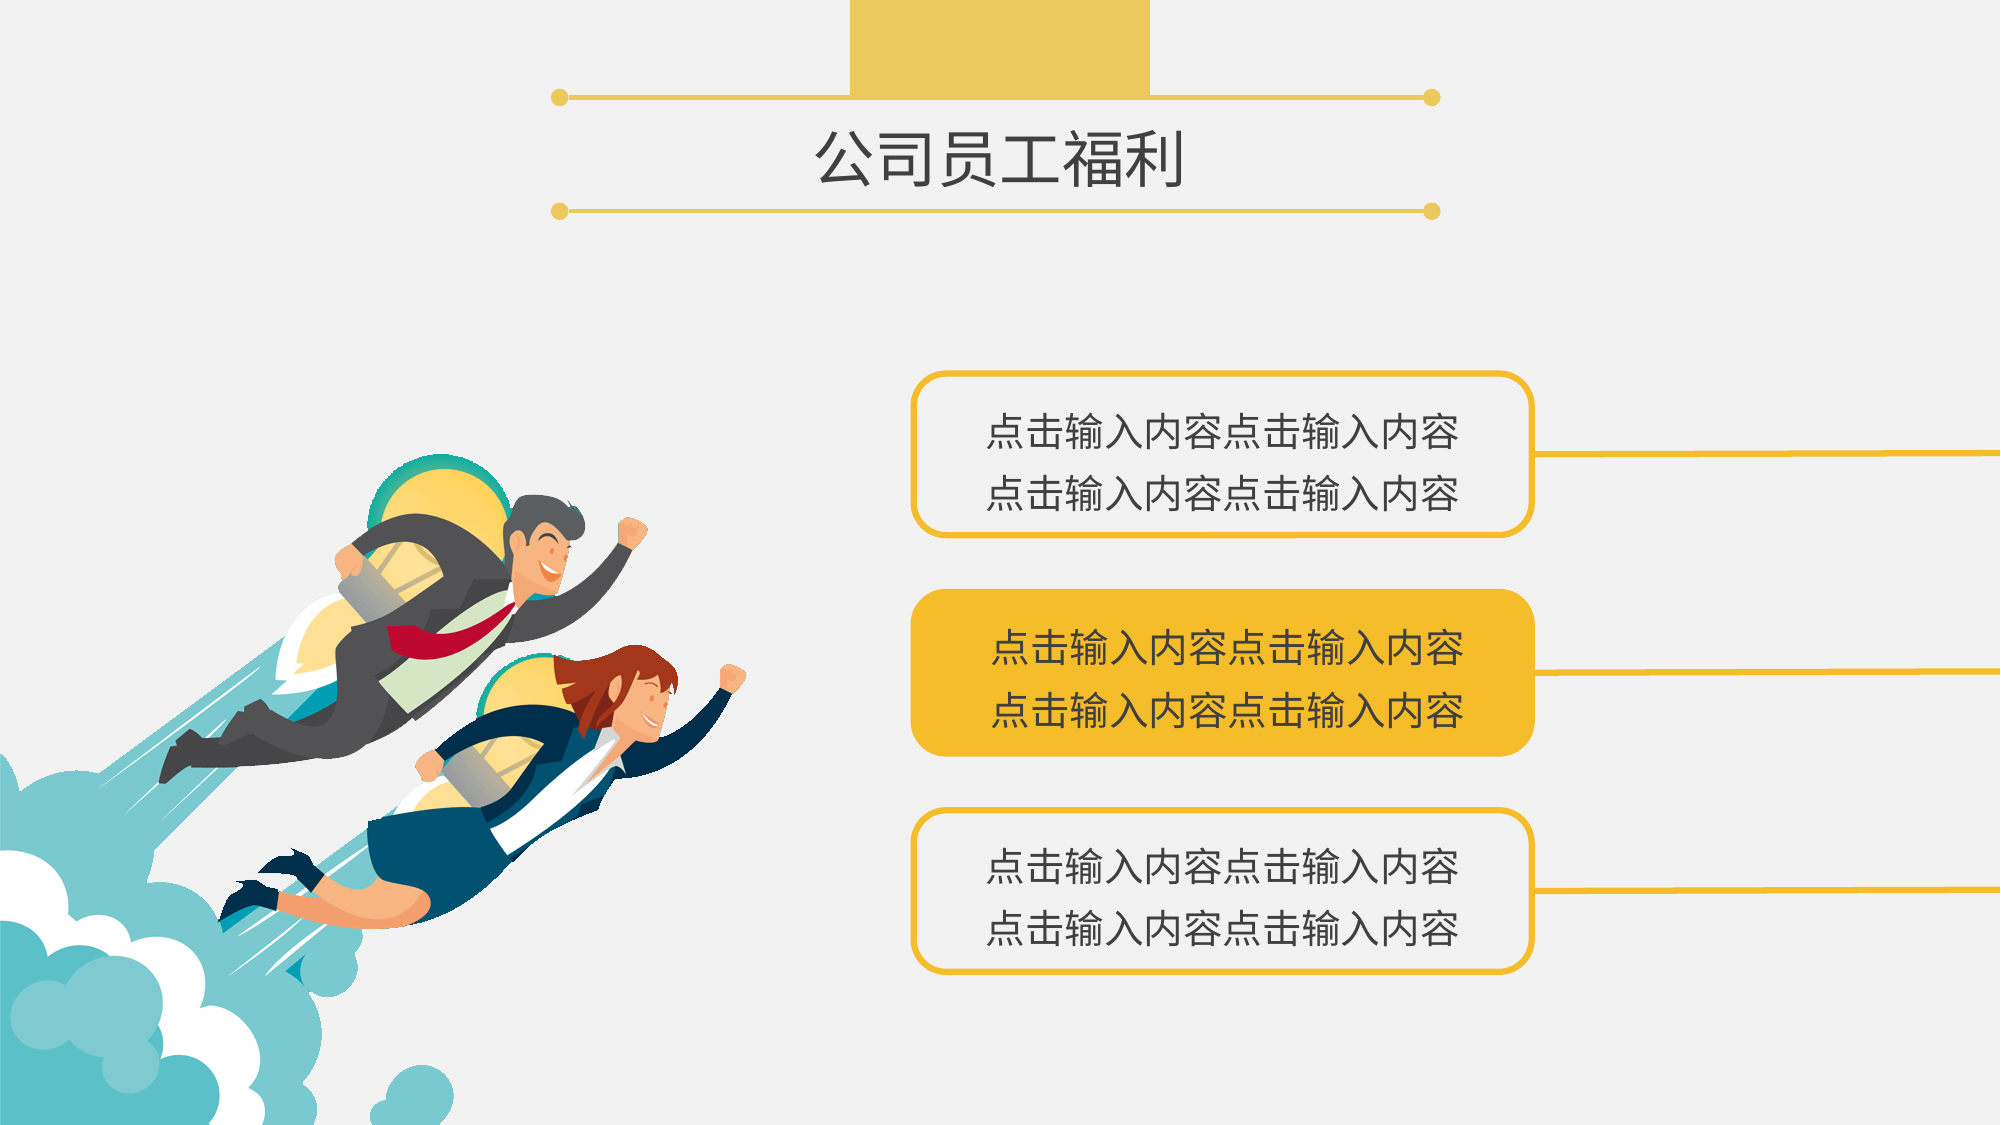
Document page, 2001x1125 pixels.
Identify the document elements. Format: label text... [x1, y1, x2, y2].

text_box [549, 201, 570, 222]
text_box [913, 373, 2000, 536]
text_box [1422, 201, 1442, 222]
text_box [549, 87, 570, 108]
text_box 公司员工福利 [797, 113, 1203, 203]
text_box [913, 591, 2000, 754]
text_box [913, 810, 2000, 972]
text_box [849, 0, 1151, 95]
picture [0, 368, 800, 1125]
text_box [1422, 87, 1442, 108]
